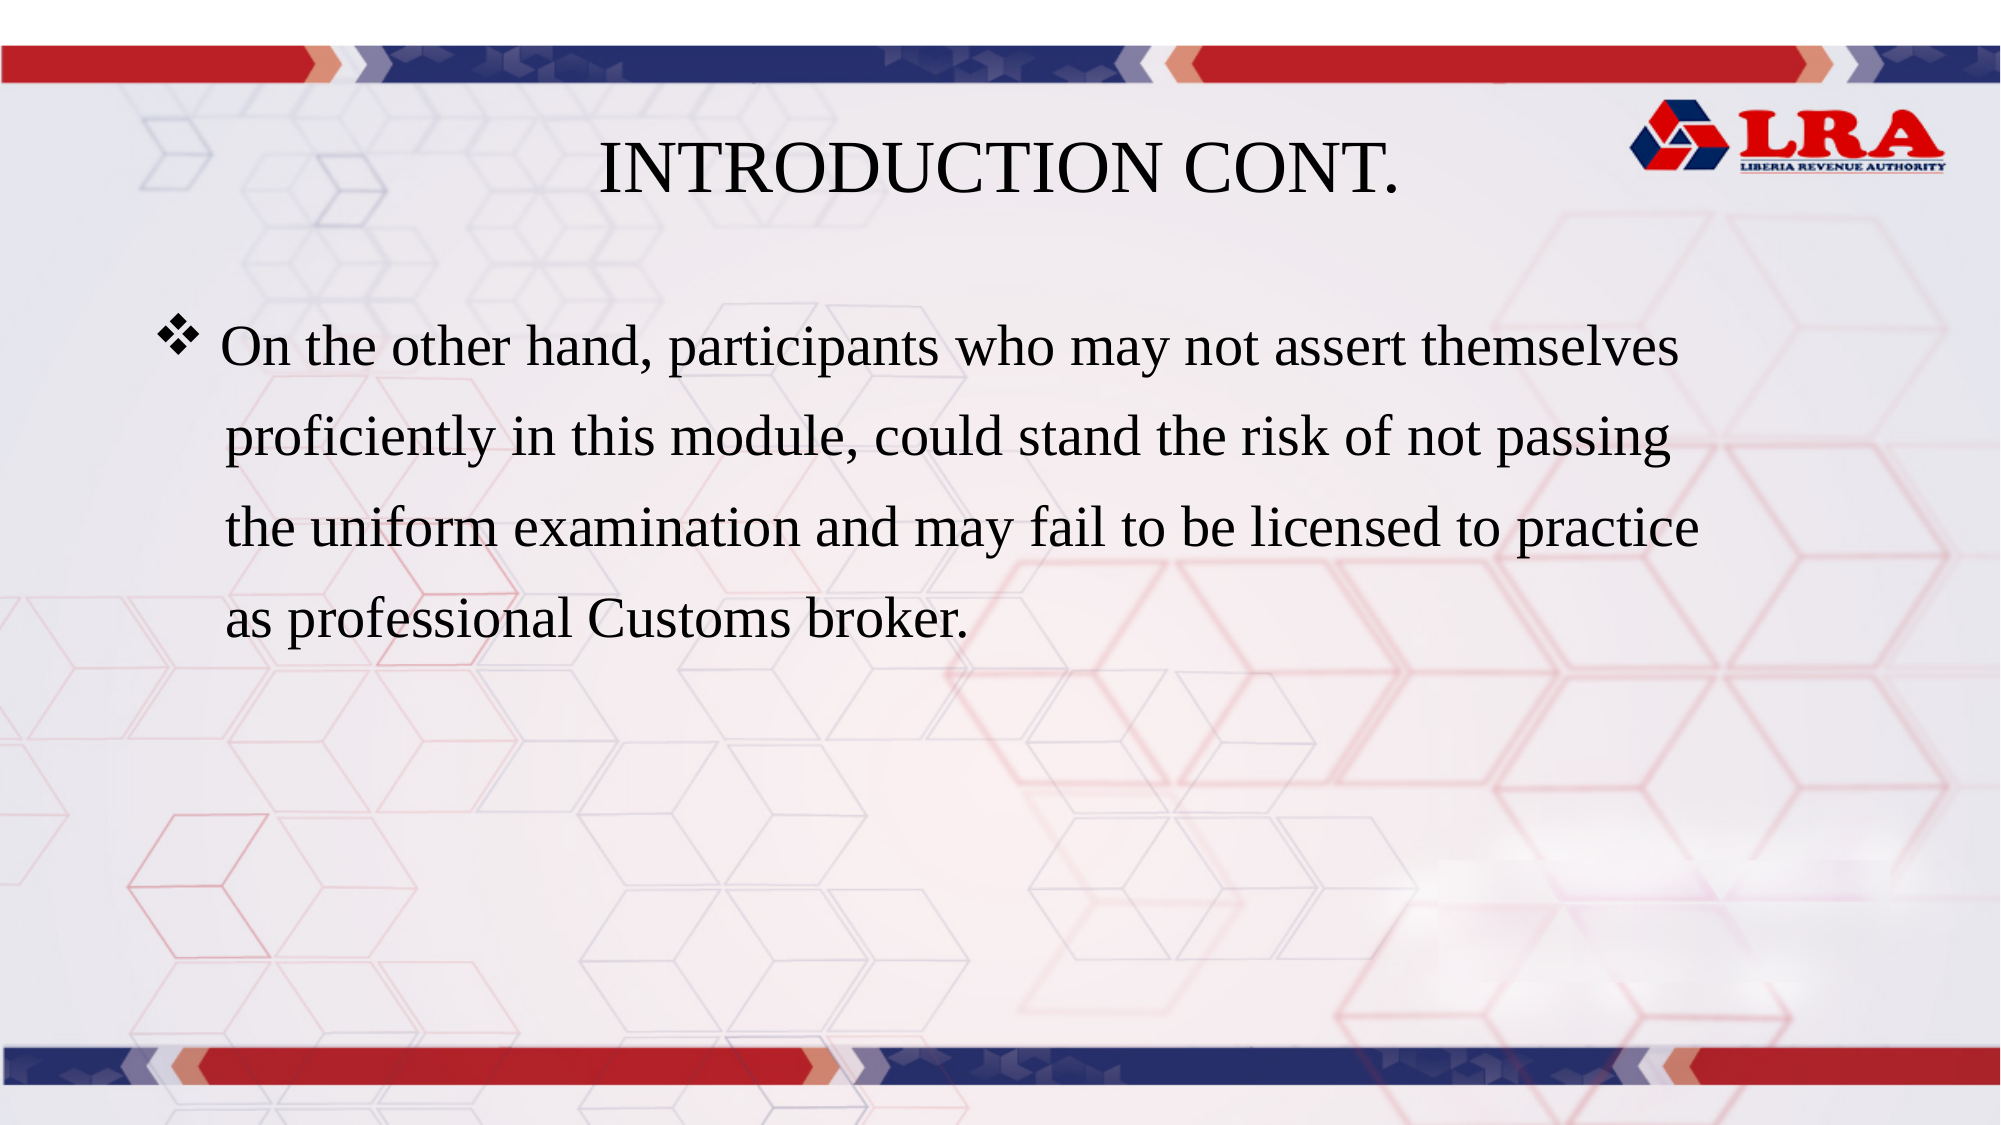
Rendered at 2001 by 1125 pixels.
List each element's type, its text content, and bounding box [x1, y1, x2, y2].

picture [0, 0, 2001, 1125]
title INTRODUCTION CONT. [137, 59, 1863, 278]
list On the other hand, participants who may not assert themselves proficiently in this module, could stand the risk of not passing the uniform examination and may fail to be licensed to practice as professional Customs broker. [137, 299, 1863, 1014]
